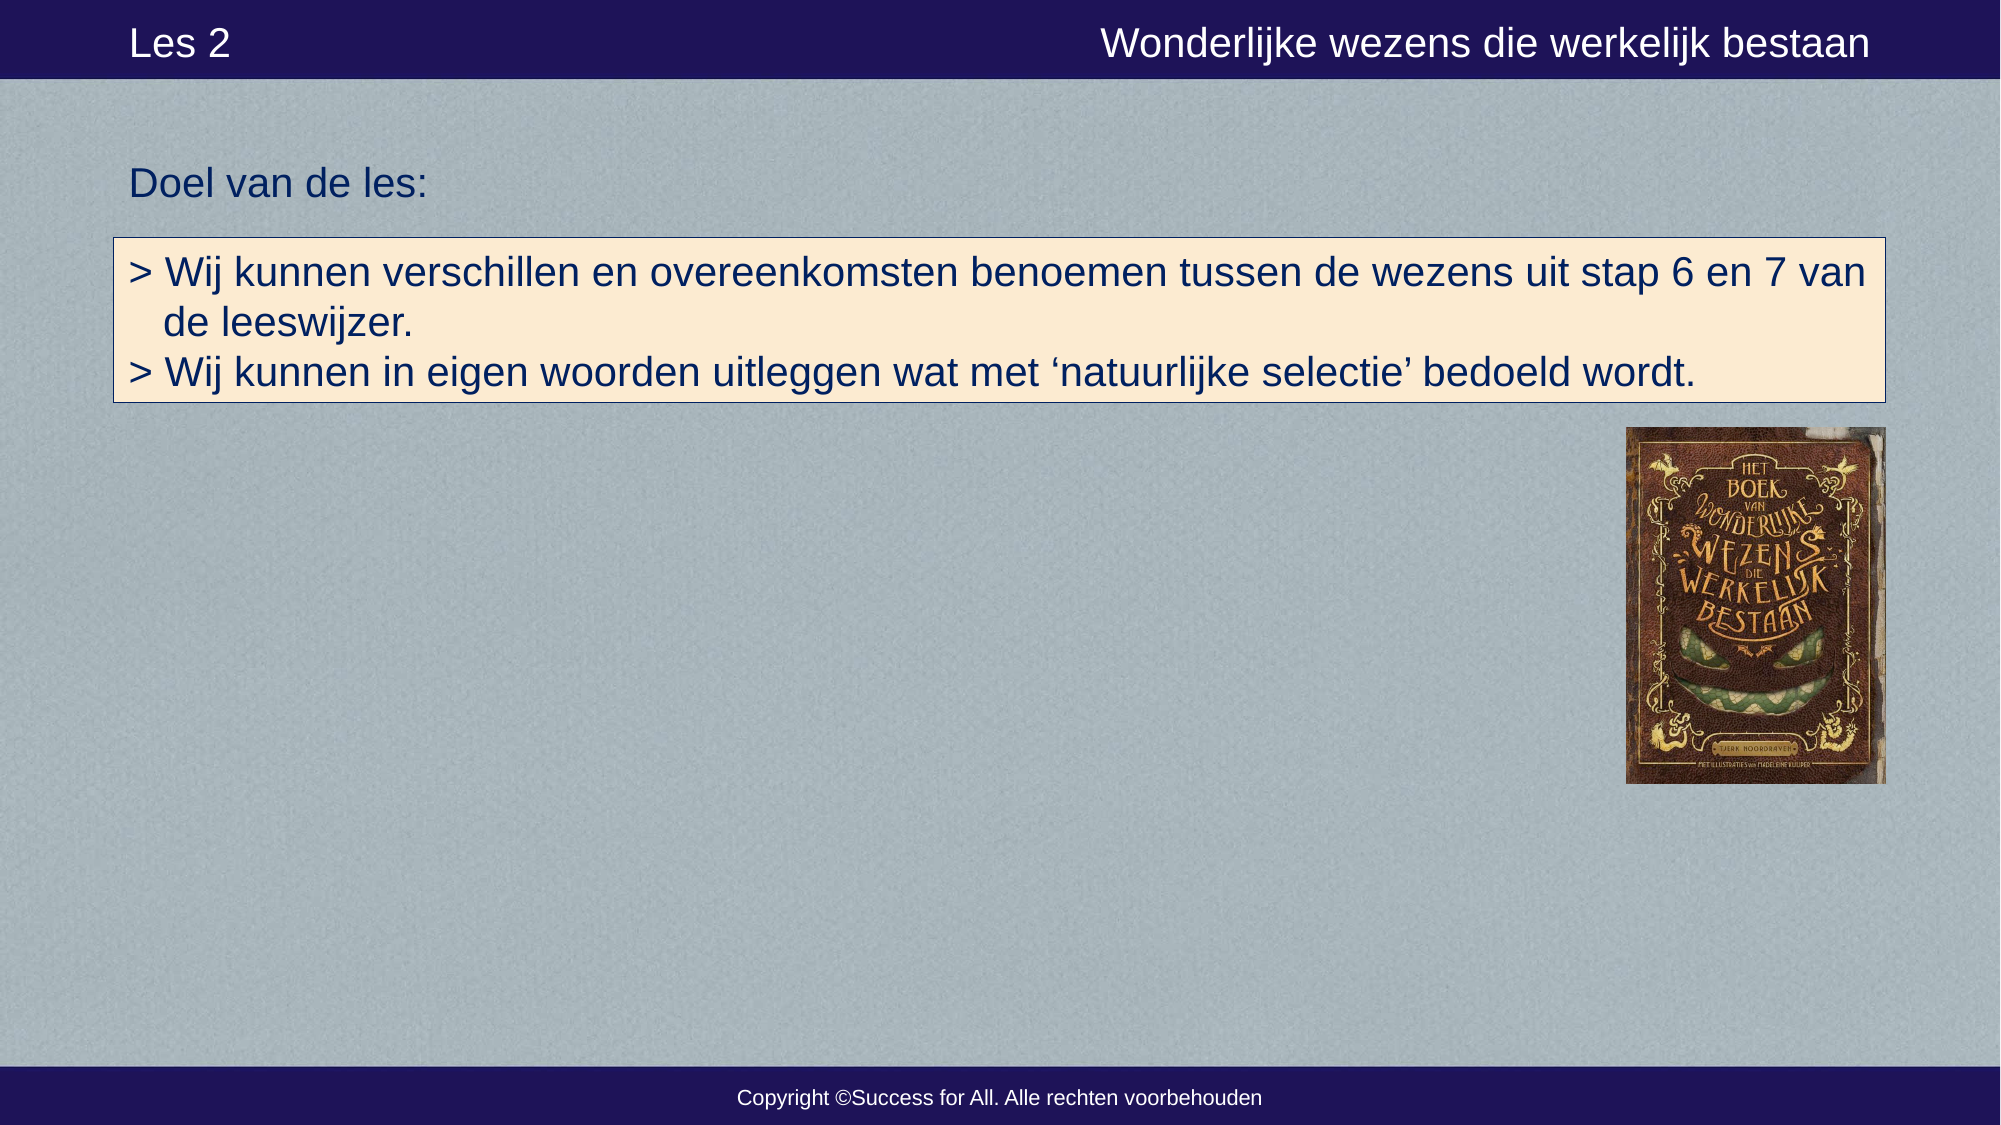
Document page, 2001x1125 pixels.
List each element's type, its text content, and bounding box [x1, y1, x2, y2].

picture [0, 0, 2001, 1125]
text_box > Wij kunnen verschillen en overeenkomsten benoemen tussen de wezens uit stap 6 en 7 van de leeswijzer. > Wij kunnen in eigen woorden uitleggen wat met ‘natuurlijke selectie’ bedoeld wordt. [113, 237, 1886, 403]
text_box Doel van de les: [113, 148, 1635, 214]
text_box Wonderlijke wezens die werkelijk bestaan [999, 8, 1886, 73]
text_box Les 2 [114, 8, 354, 73]
text_box Copyright ©Success for All. Alle rechten voorbehouden [0, 1076, 2000, 1125]
